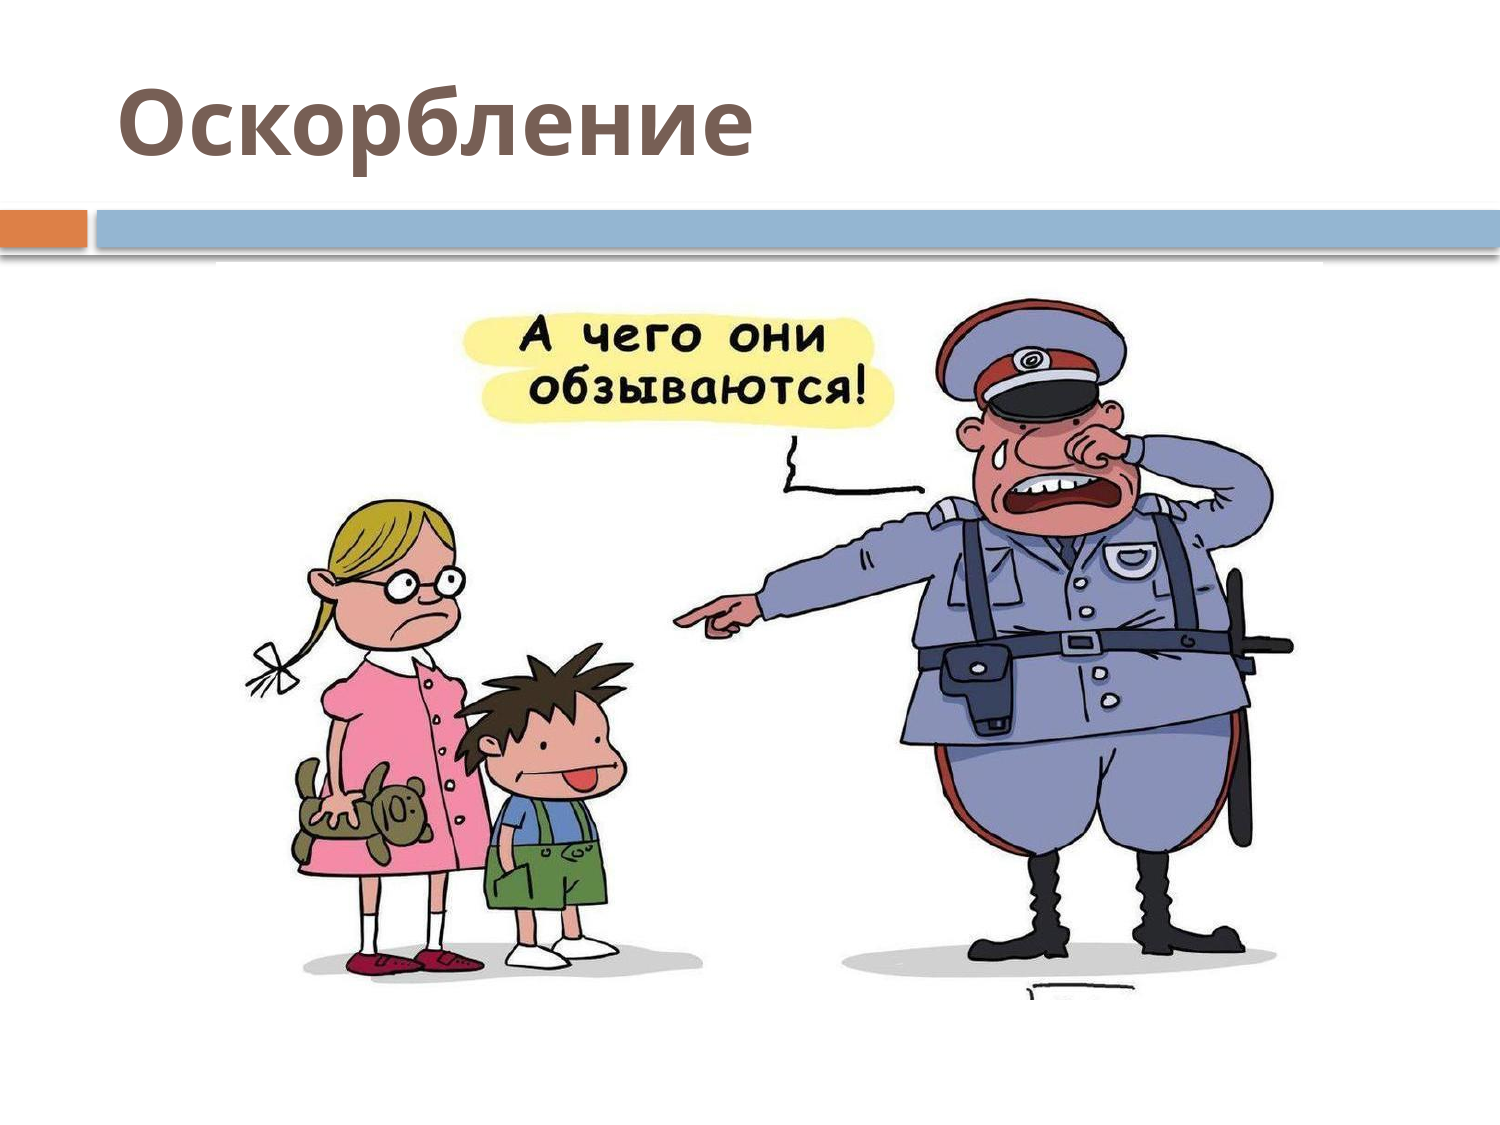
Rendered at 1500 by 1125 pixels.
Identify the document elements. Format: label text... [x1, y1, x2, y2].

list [215, 262, 1323, 1001]
title Оскорбление [100, 37, 1438, 200]
